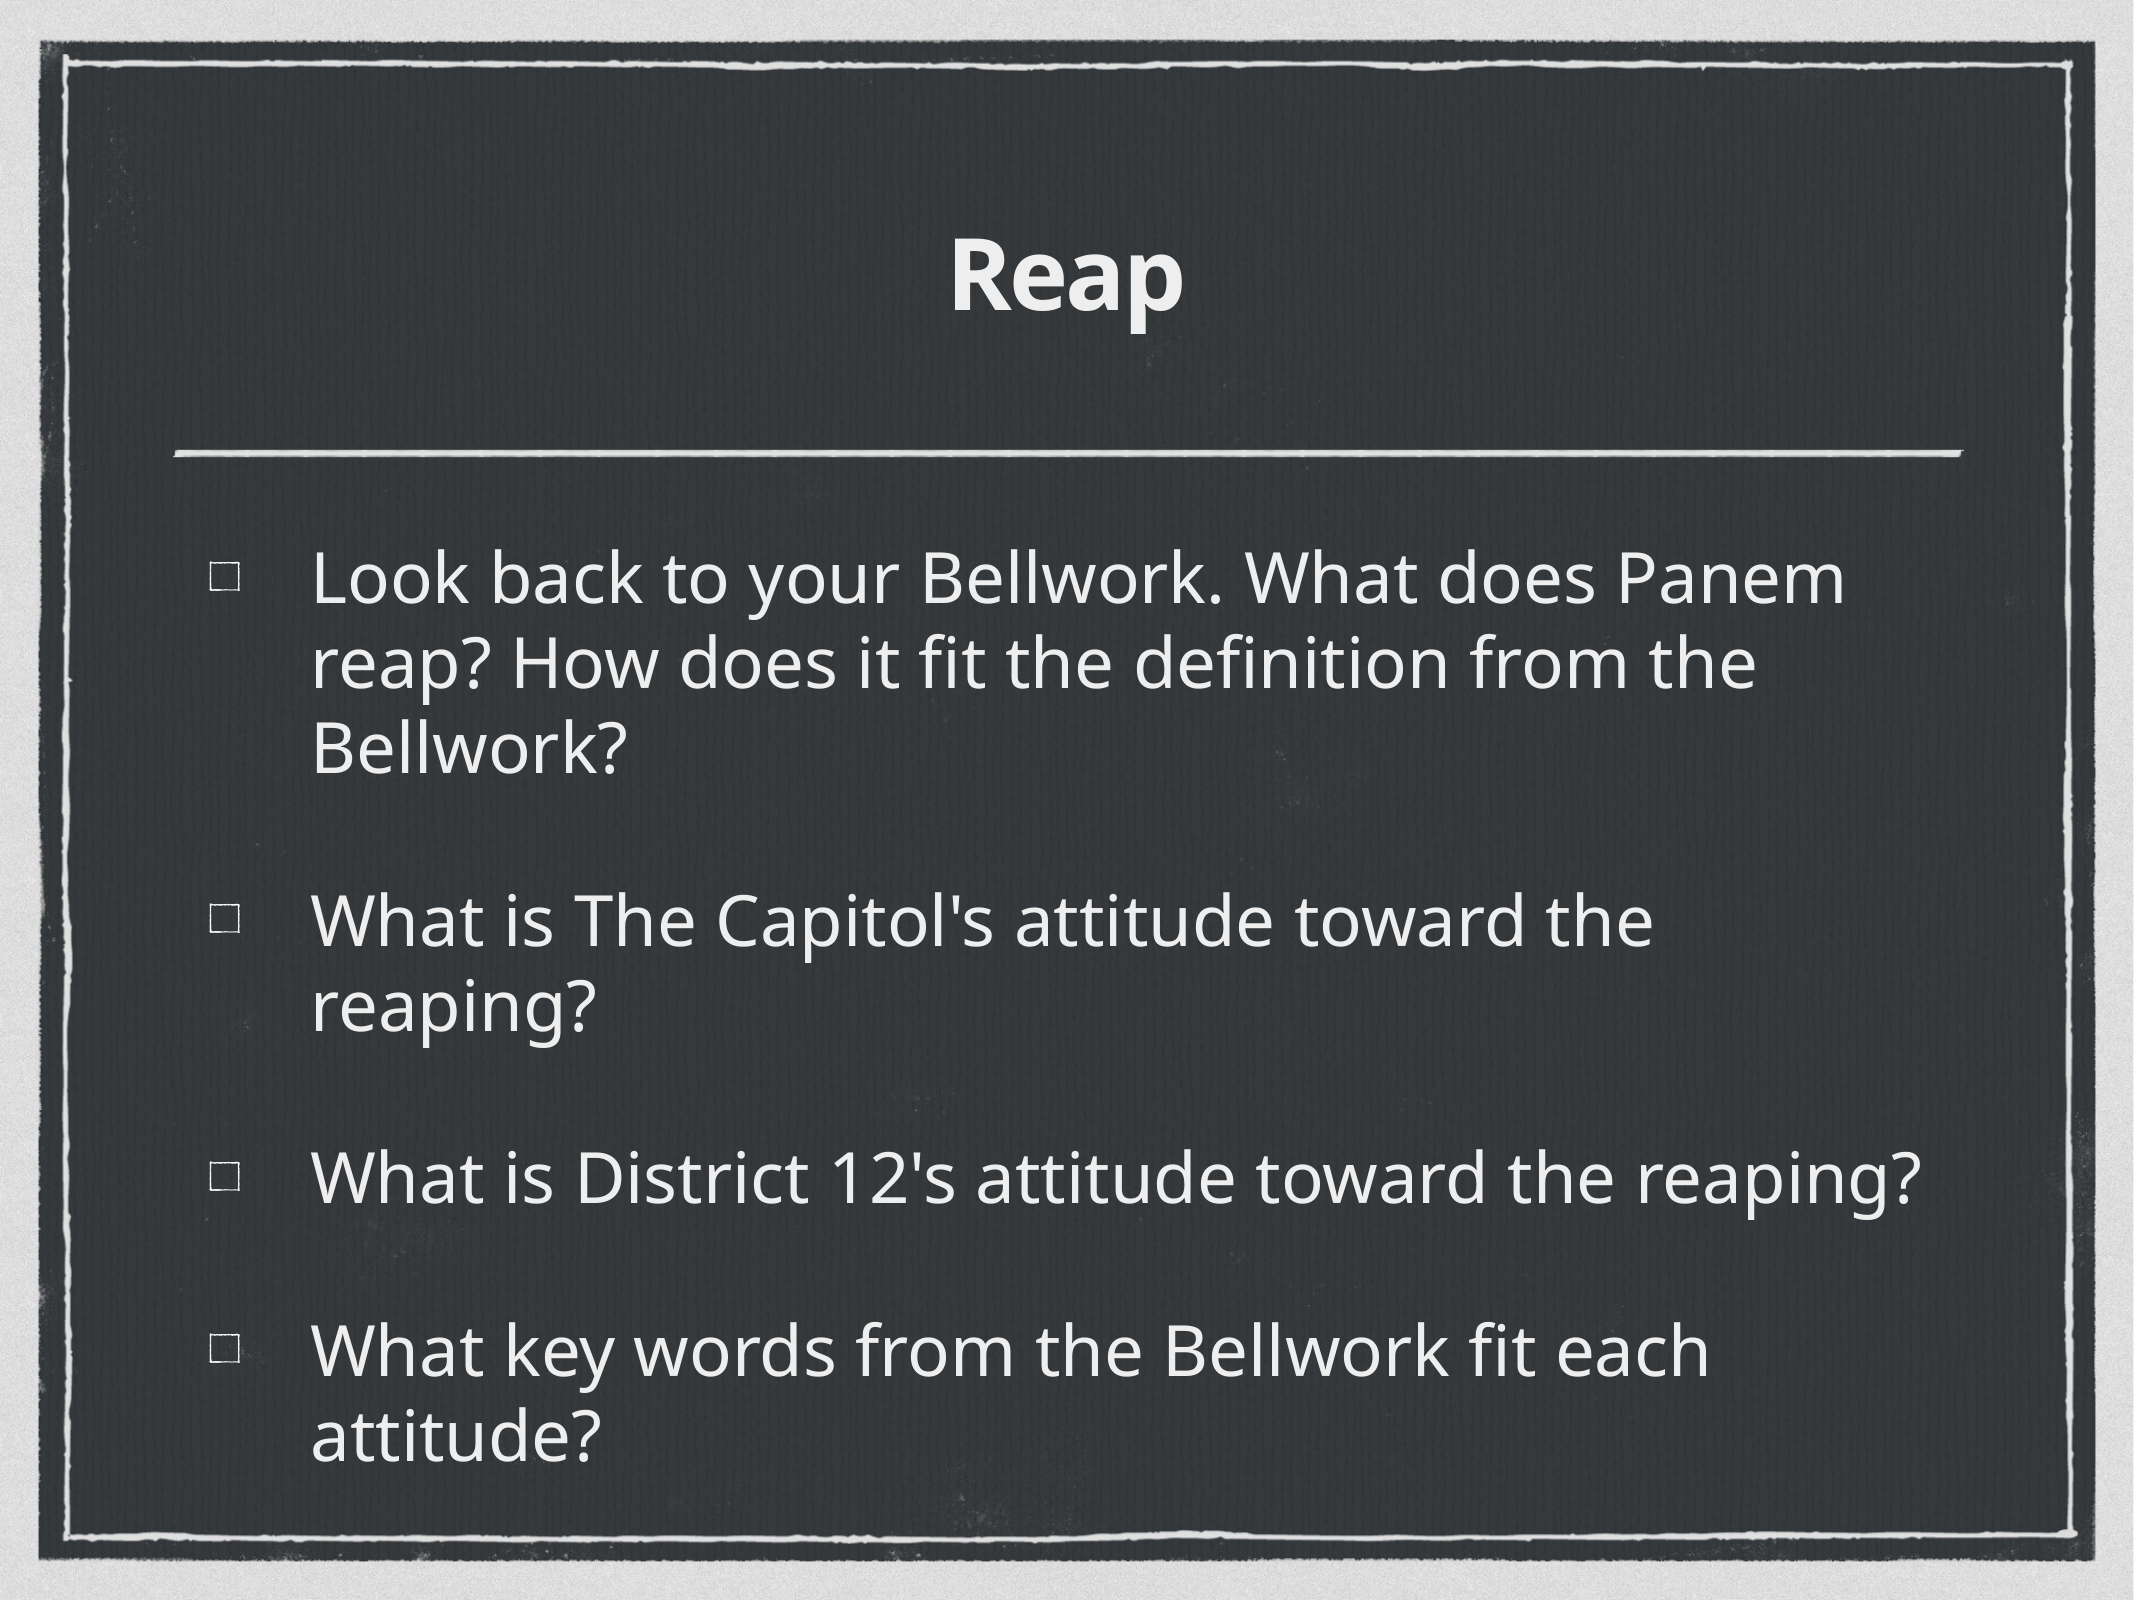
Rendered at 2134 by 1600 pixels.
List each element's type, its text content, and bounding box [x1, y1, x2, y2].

picture [0, 0, 2134, 1600]
title Reap [207, 114, 1926, 428]
list Look back to your Bellwork. What does Panem reap? How does it fit the definition from the Bellwork? What is The Capitol's attitude toward the reaping? What is District 12's attitude toward the reaping? What key words from the Bellwork fit each attitude? [207, 534, 1926, 1474]
